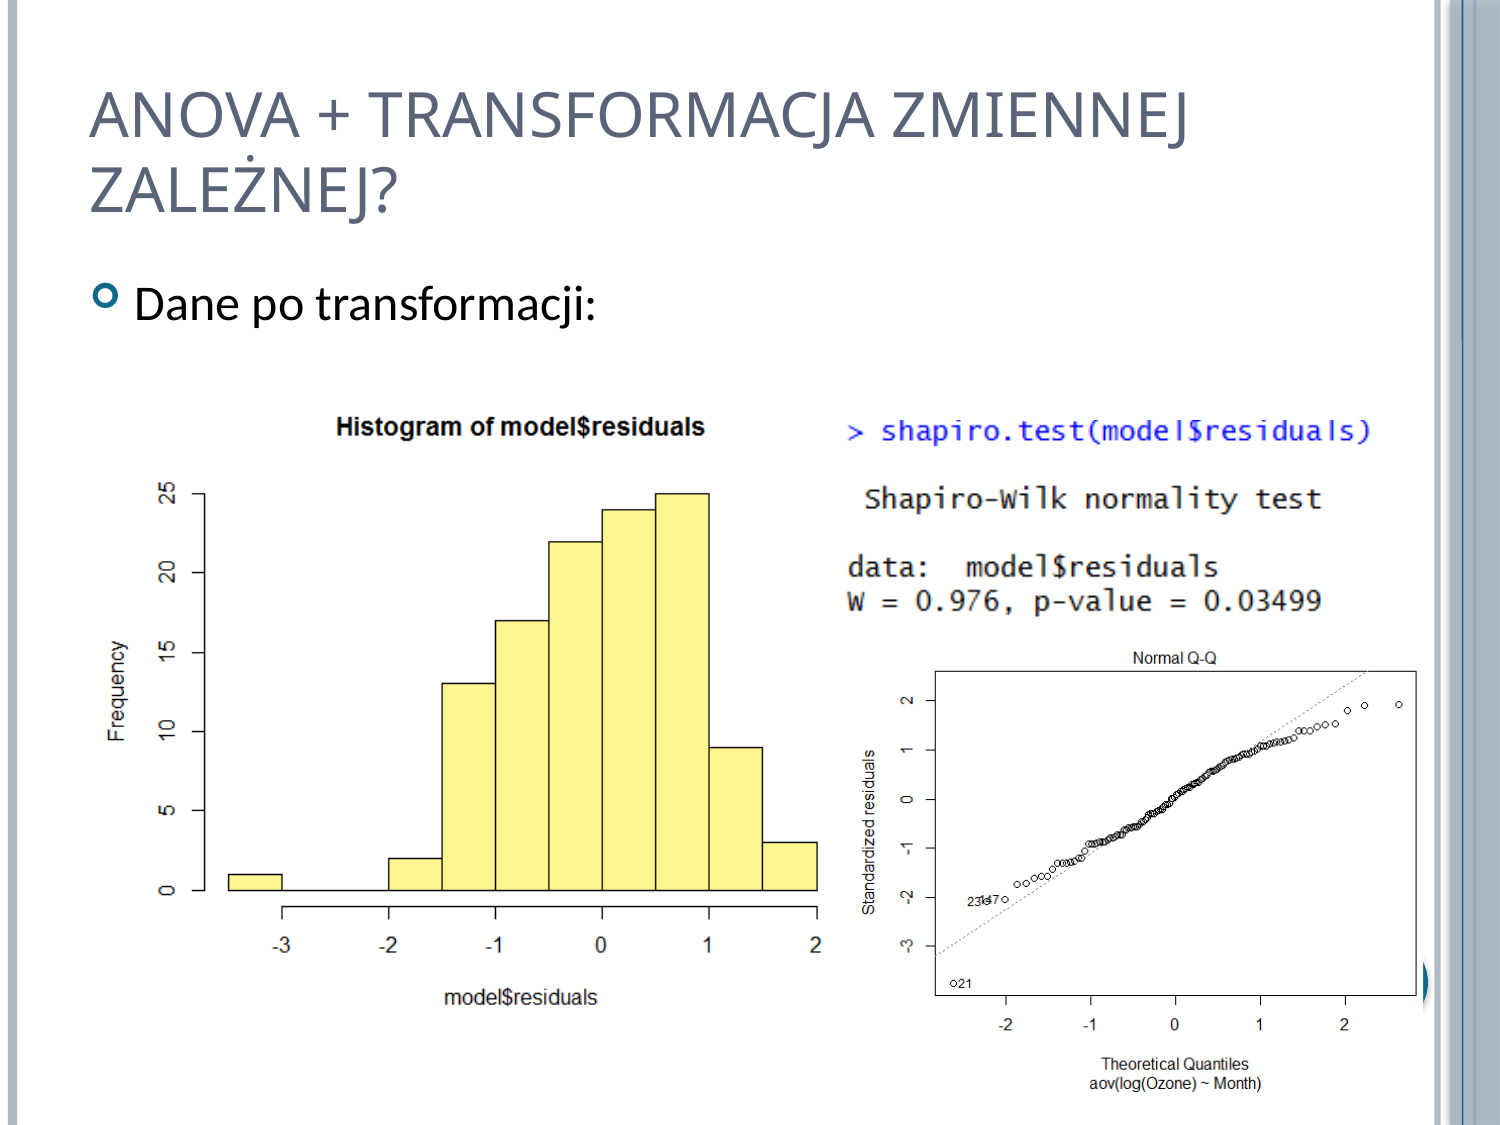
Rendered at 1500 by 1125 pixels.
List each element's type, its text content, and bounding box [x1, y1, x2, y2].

list Dane po transformacji: [75, 262, 1300, 1062]
picture [99, 372, 1424, 1095]
title ANOVA + transformacja zmiennej zależnej? [75, 45, 1365, 233]
